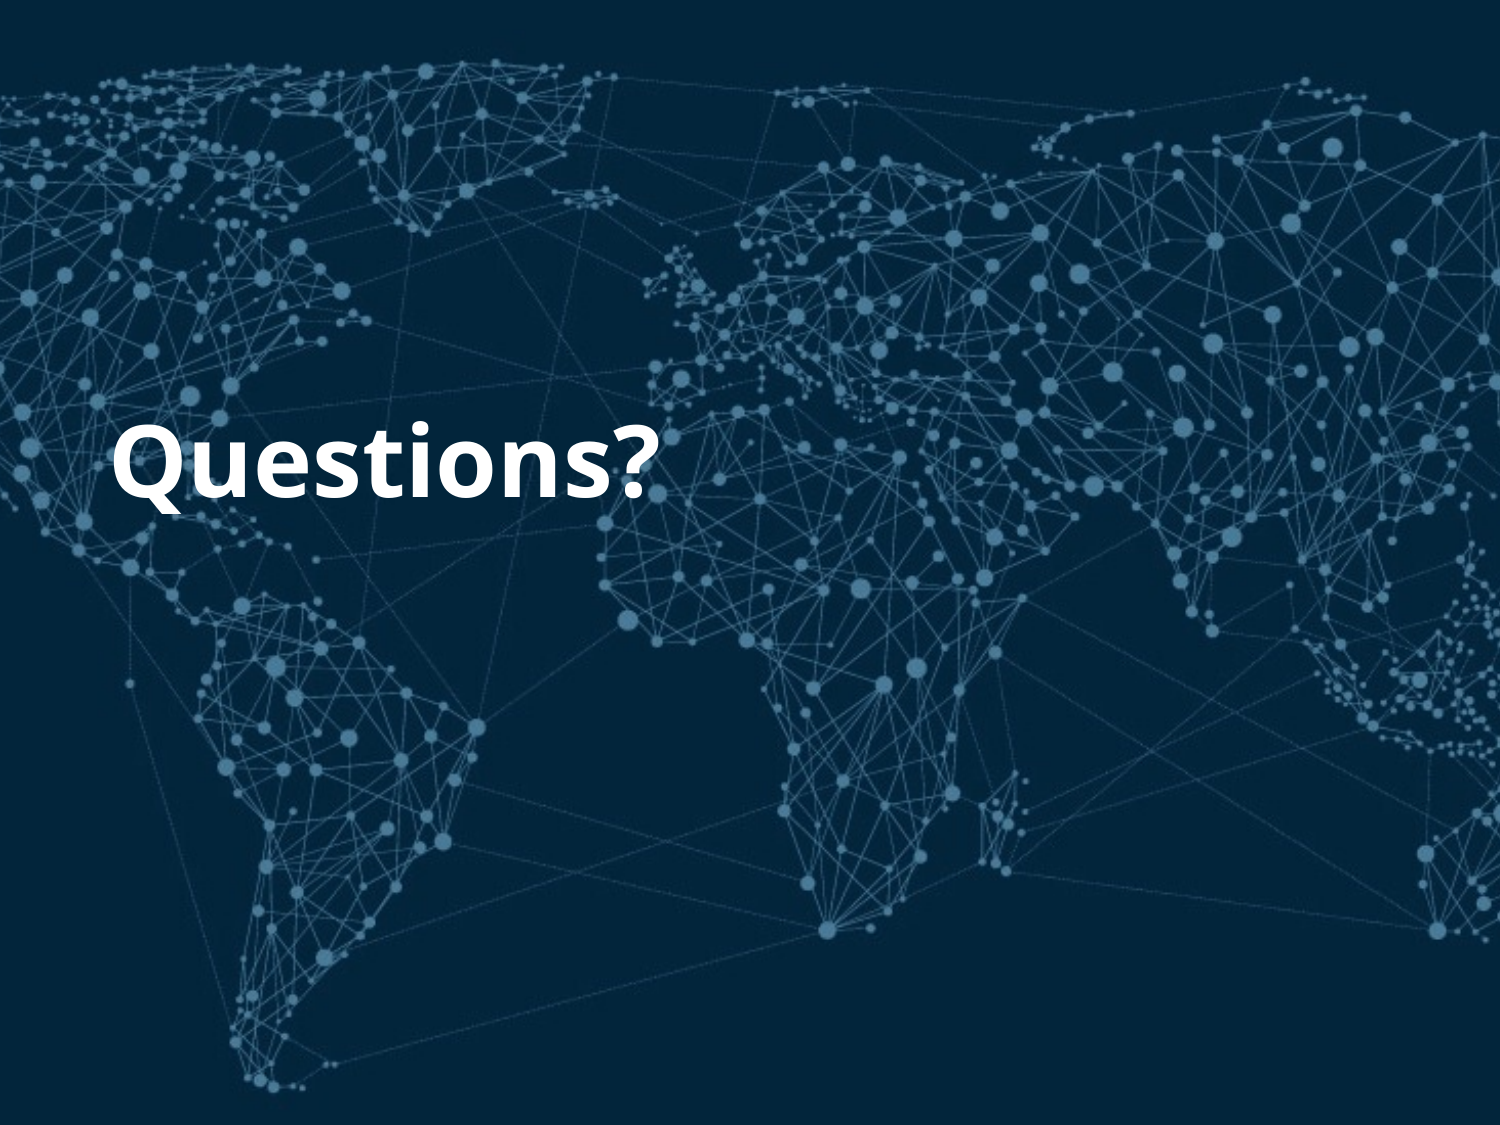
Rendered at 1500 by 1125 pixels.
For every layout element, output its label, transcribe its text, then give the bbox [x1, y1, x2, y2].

list Questions? [93, 389, 1120, 674]
picture [0, 0, 1500, 1125]
